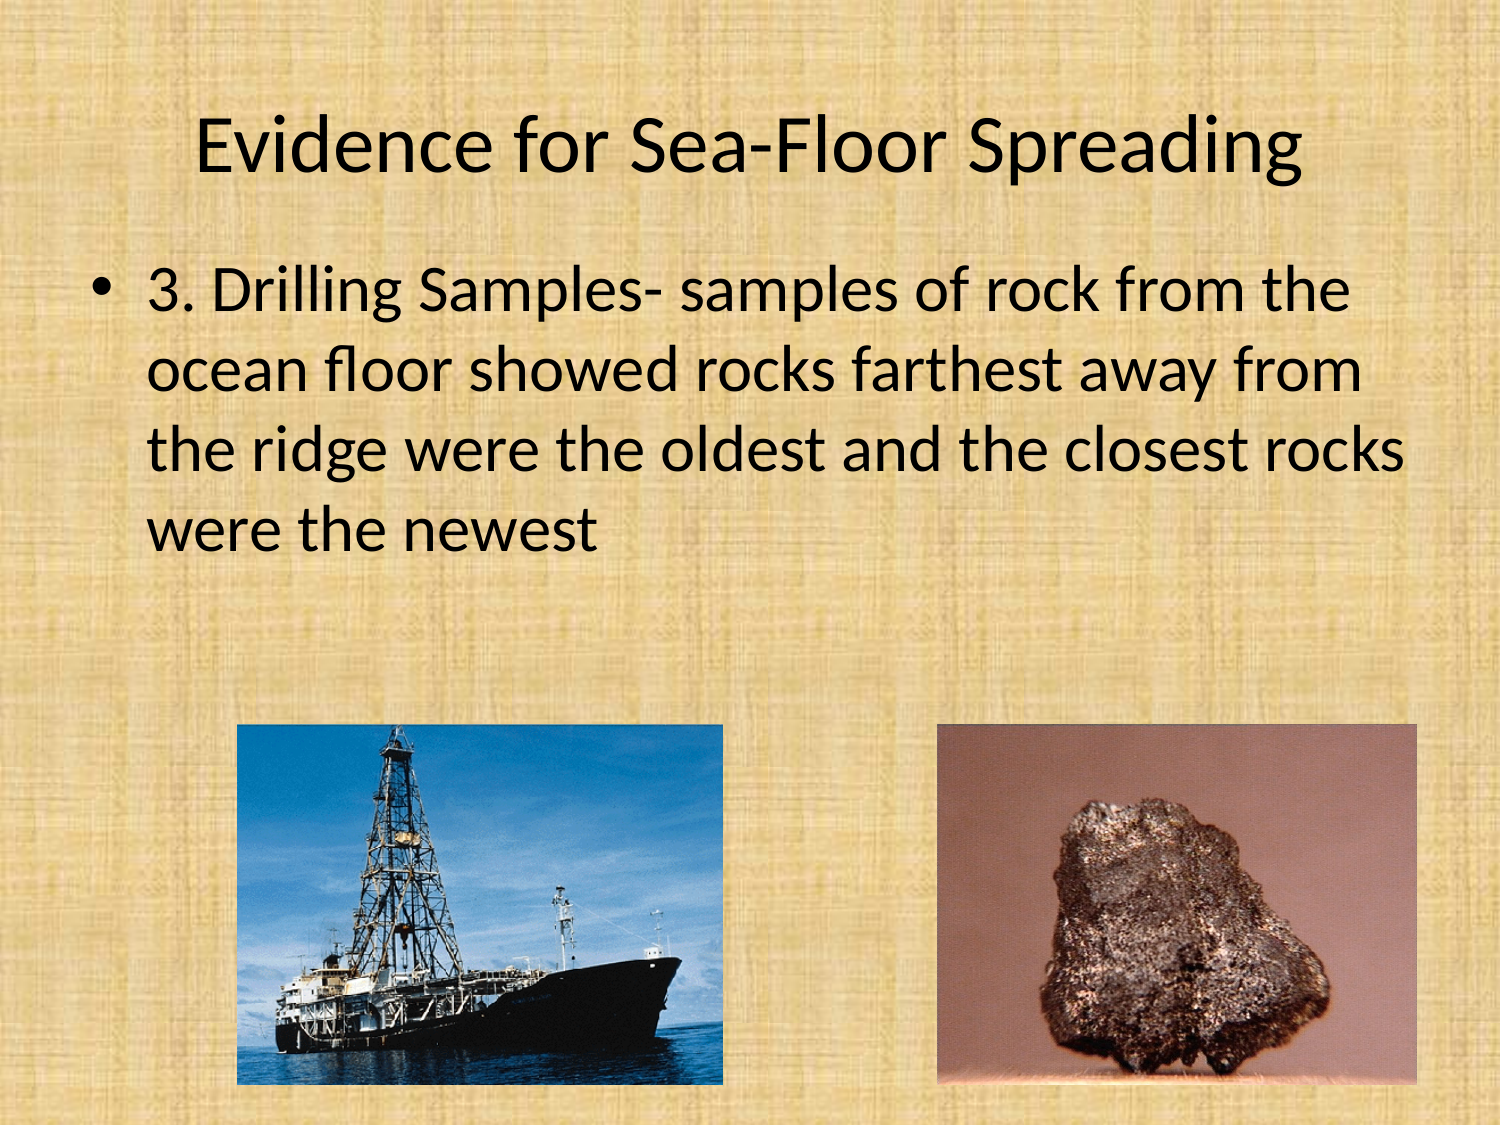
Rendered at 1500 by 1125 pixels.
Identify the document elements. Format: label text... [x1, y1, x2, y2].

title Evidence for Sea-Floor Spreading [75, 45, 1425, 233]
picture [0, 0, 1500, 1125]
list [237, 724, 723, 1085]
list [937, 724, 1417, 1085]
list 3. Drilling Samples- samples of rock from the ocean floor showed rocks farthest away from the ridge were the oldest and the closest rocks were the newest [75, 237, 1425, 688]
